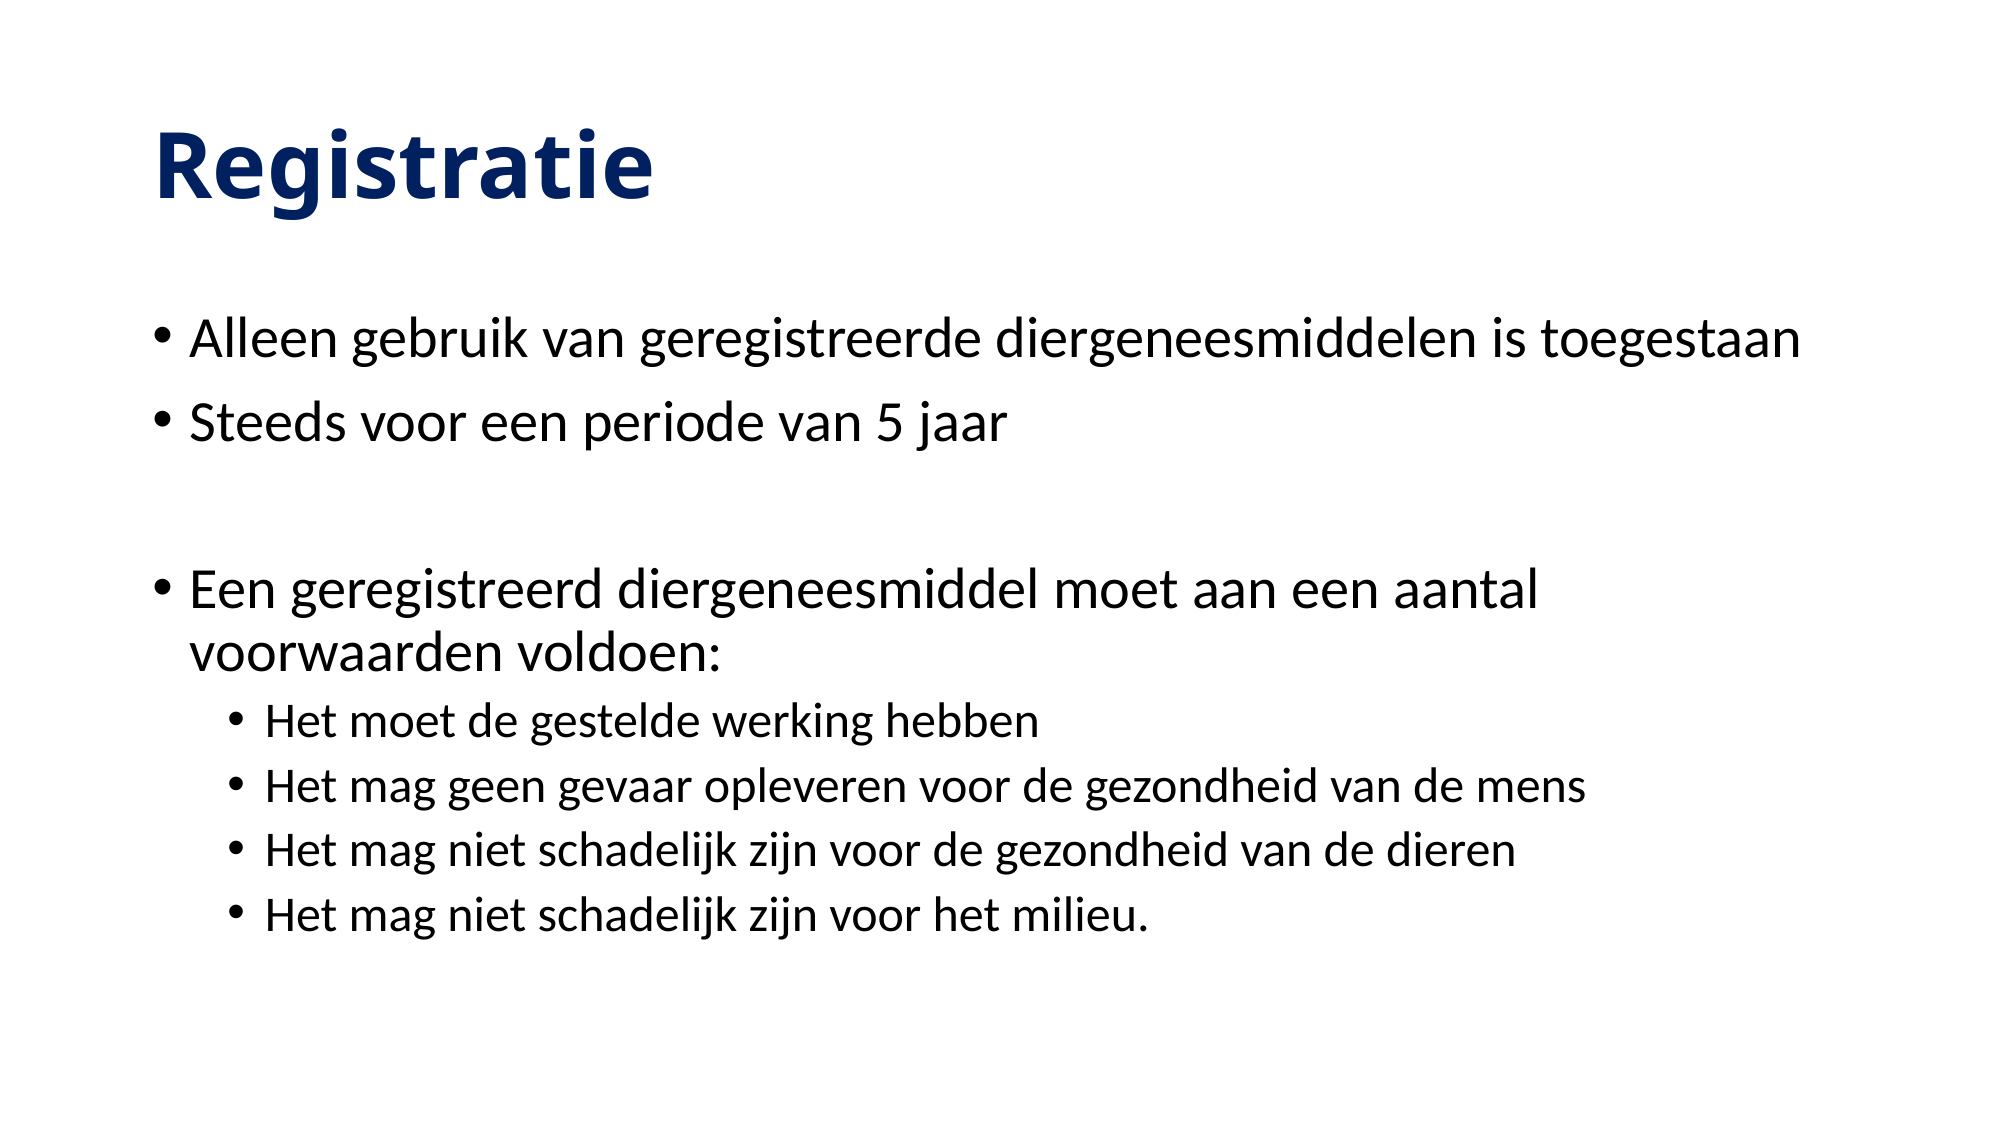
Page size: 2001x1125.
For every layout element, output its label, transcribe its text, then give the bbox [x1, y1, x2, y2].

title Registratie [137, 59, 1863, 278]
list Alleen gebruik van geregistreerde diergeneesmiddelen is toegestaan Steeds voor een periode van 5 jaar Een geregistreerd diergeneesmiddel moet aan een aantal voorwaarden voldoen: Het moet de gestelde werking hebben Het mag geen gevaar opleveren voor de gezondheid van de mens Het mag niet schadelijk zijn voor de gezondheid van de dieren Het mag niet schadelijk zijn voor het milieu. [137, 299, 1863, 1014]
